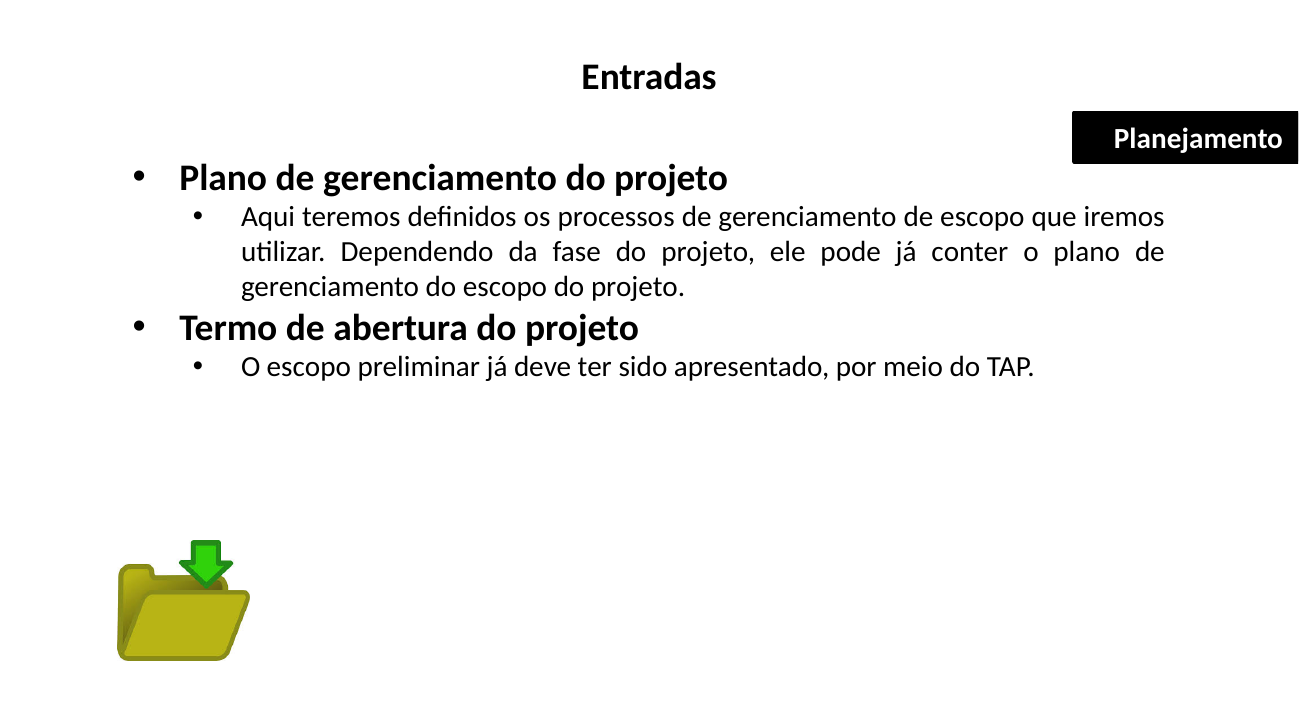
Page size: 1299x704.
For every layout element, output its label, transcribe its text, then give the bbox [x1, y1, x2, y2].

text_box Entradas [0, 44, 1299, 106]
picture [117, 540, 250, 661]
text_box Planejamento [1074, 112, 1299, 162]
text_box Plano de gerenciamento do projeto Aqui teremos definidos os processos de gerenciamento de escopo que iremos utilizar. Dependendo da fase do projeto, ele pode já conter o plano de gerenciamento do escopo do projeto. Termo de abertura do projeto O escopo preliminar já deve ter sido apresentado, por meio do TAP. [117, 145, 1181, 393]
